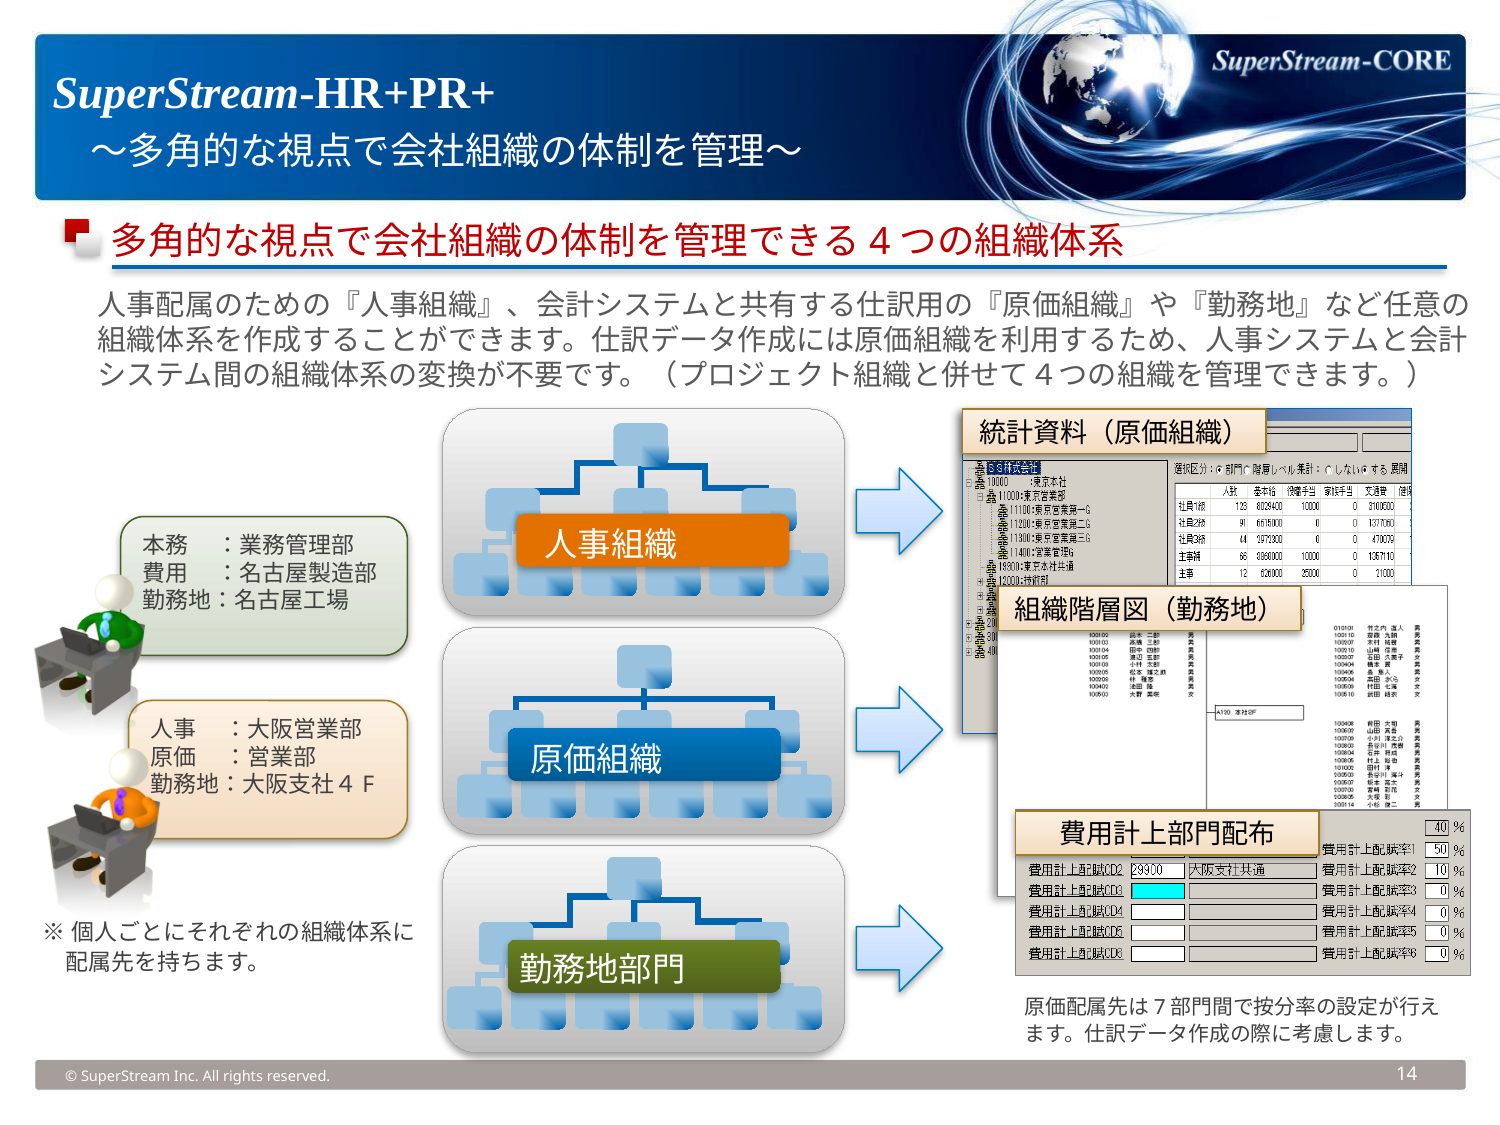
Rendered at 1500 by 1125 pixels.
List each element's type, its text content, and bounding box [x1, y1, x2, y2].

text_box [442, 845, 845, 1053]
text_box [442, 627, 845, 835]
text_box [44, 766, 408, 943]
text_box ※個人ごとにそれぞれの組織体系に 配属先を持ちます。 [28, 918, 431, 983]
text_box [31, 516, 408, 759]
text_box 多角的な視点で会社組織の体制を管理できる4つの組織体系 [96, 209, 1270, 269]
picture [0, 0, 1500, 1125]
text_box [855, 685, 944, 774]
text_box [855, 904, 944, 993]
text_box © SuperStream Inc. All rights reserved. [50, 1059, 423, 1094]
text_box [855, 467, 944, 556]
text_box 原価配属先は7部門間で按分率の設定が行え ます。仕訳データ作成の際に考慮します。 [1009, 994, 1477, 1054]
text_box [442, 408, 845, 616]
text_box SuperStream-HR+PR+ ～多角的な視点で会社組織の体制を管理～ [37, 35, 1388, 201]
text_box 人事配属のための『人事組織』、会計システムと共有する仕訳用の『原価組織』や『勤務地』など任意の組織体系を作成することができます。仕訳データ作成には原価組織を利用するため、人事システムと会計システム間の組織体系の変換が不要です。（プロジェクト組織と併せて４つの組織を管理できます。） [82, 278, 1495, 399]
slide_number 14 [1299, 1060, 1418, 1090]
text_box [64, 219, 101, 256]
